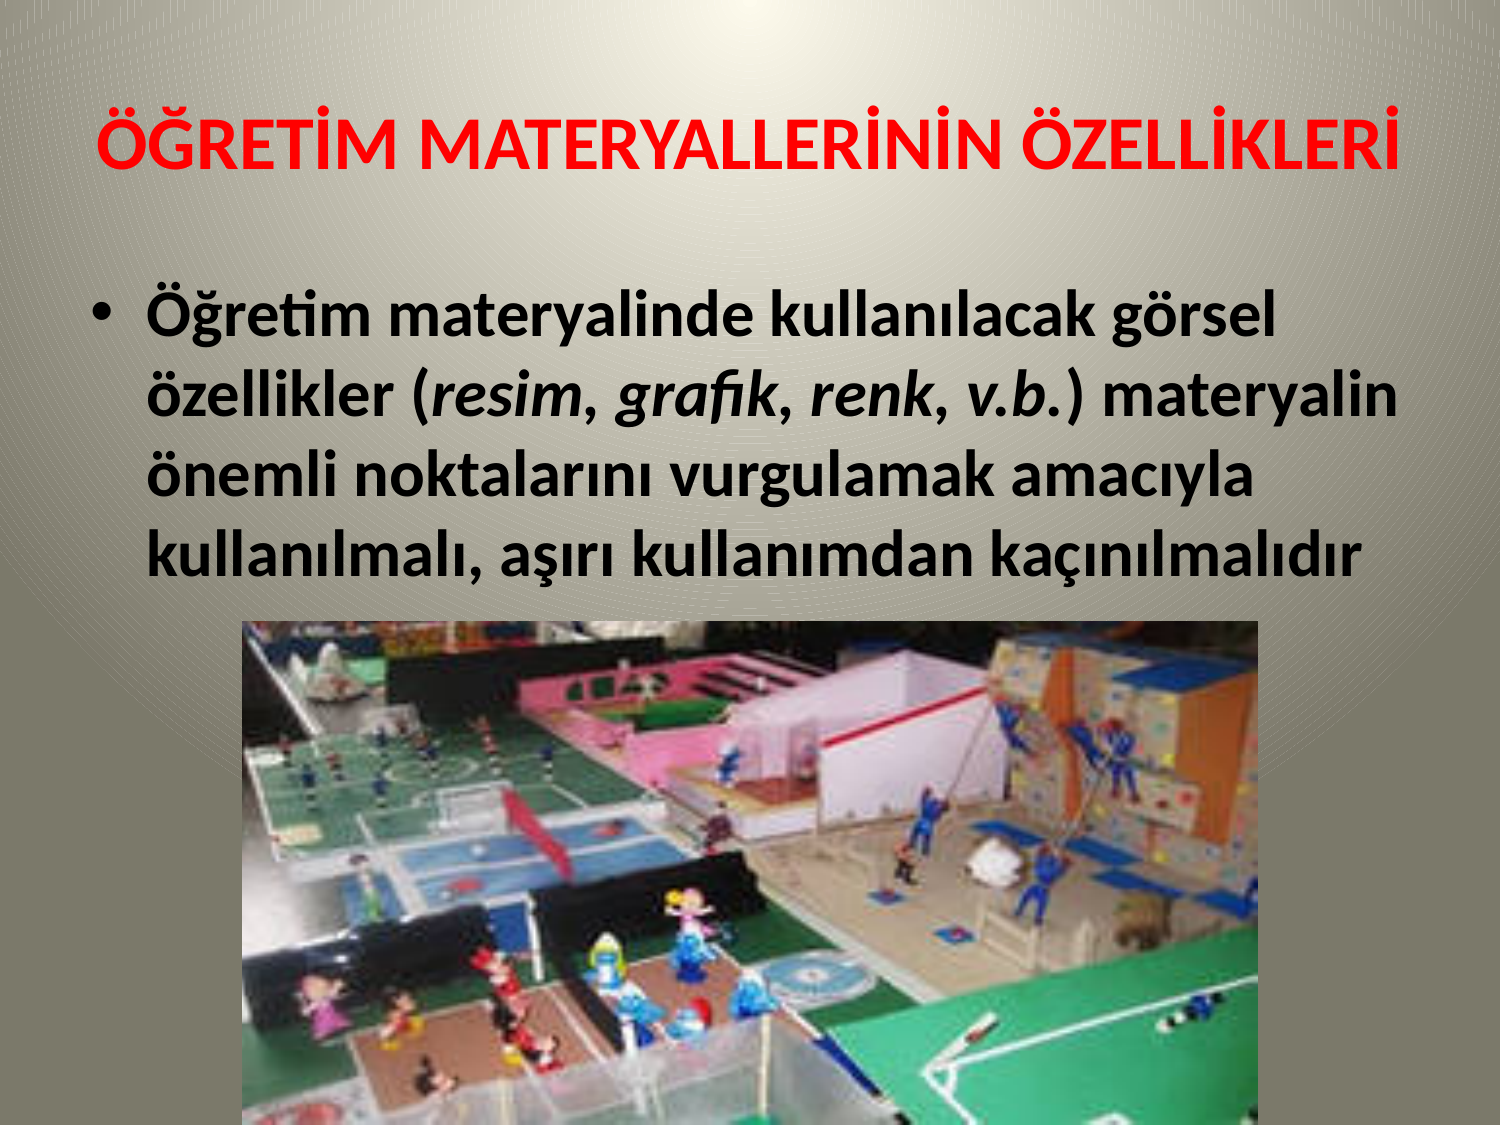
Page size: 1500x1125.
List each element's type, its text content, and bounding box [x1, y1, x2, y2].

list Öğretim materyalinde kullanılacak görsel özellikler (resim, grafik, renk, v.b.) materyalin önemli noktalarını vurgulamak amacıyla kullanılmalı, aşırı kullanımdan kaçınılmalıdır [75, 262, 1425, 1005]
title ÖĞRETİM MATERYALLERİNİN ÖZELLİKLERİ [75, 45, 1425, 233]
picture [241, 621, 1259, 1125]
